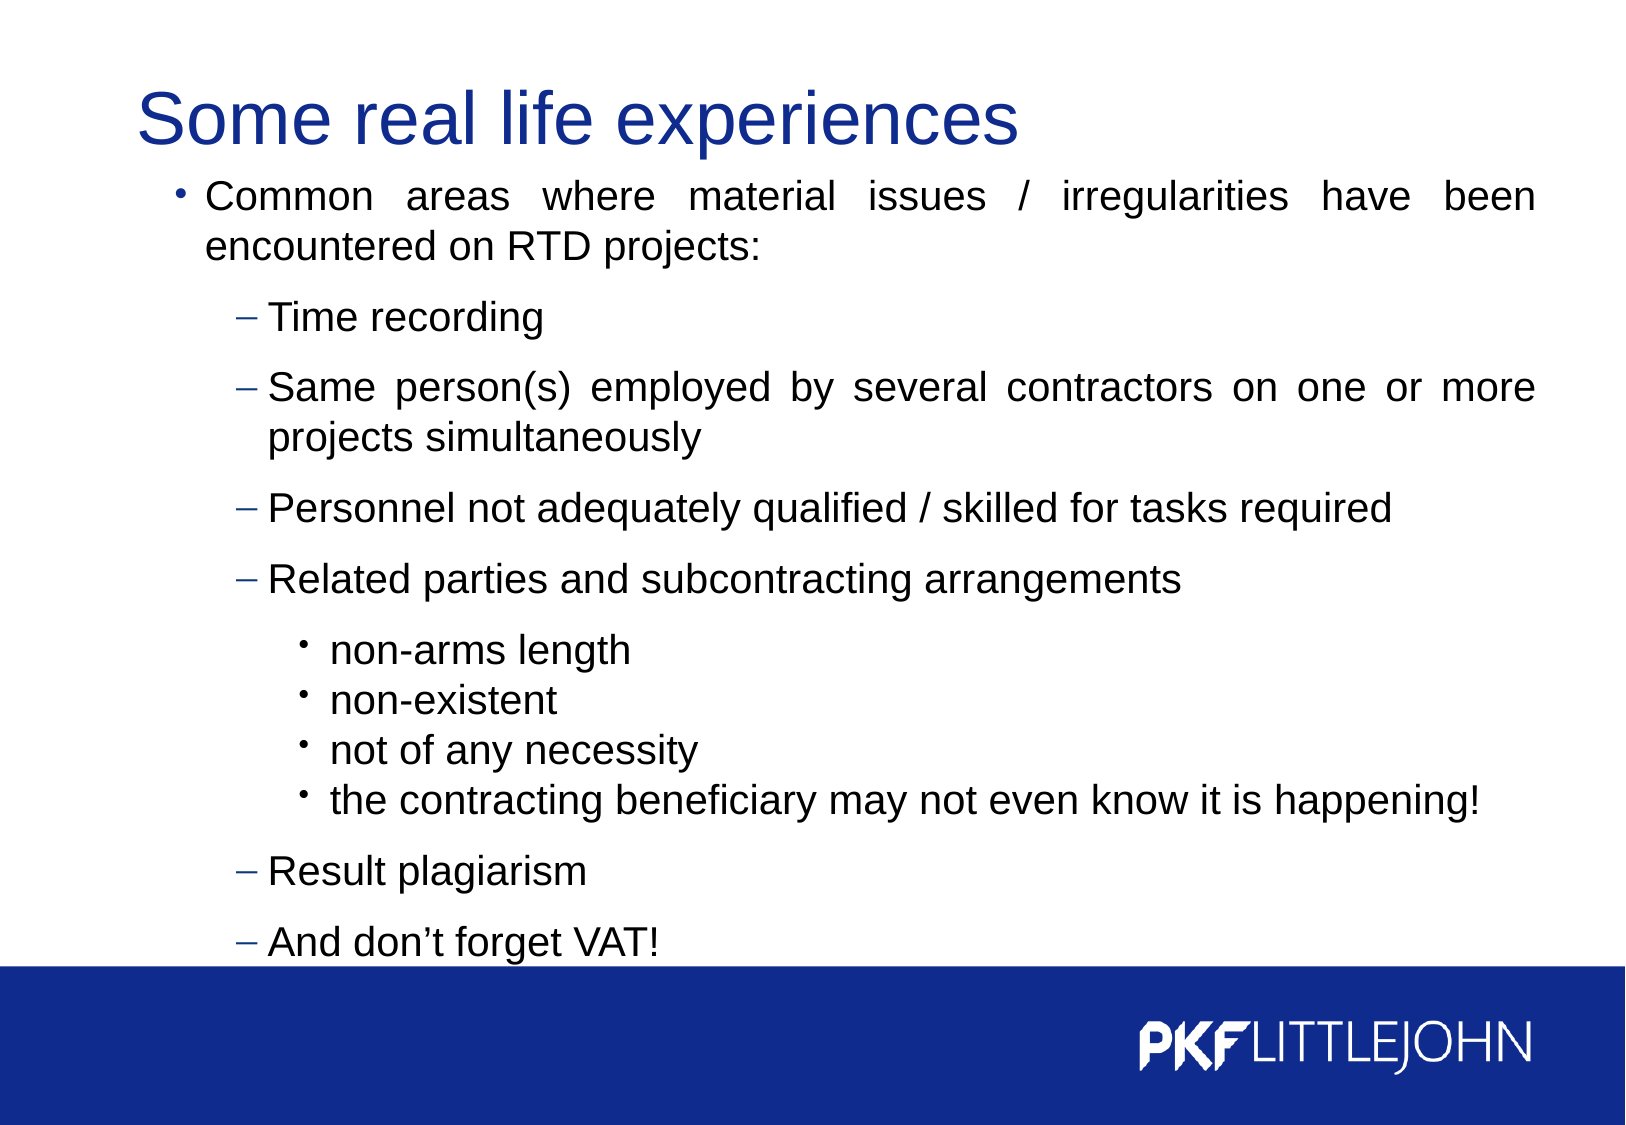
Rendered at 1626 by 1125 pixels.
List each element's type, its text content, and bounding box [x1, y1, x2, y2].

list Common areas where material issues / irregularities have been encountered on RTD projects: Time recording Same person(s) employed by several contractors on one or more projects simultaneously Personnel not adequately qualified / skilled for tasks required Related parties and subcontracting arrangements non-arms length non-existent not of any necessity the contracting beneficiary may not even know it is happening! Result plagiarism And don’t forget VAT! [127, 160, 1553, 837]
picture [1107, 988, 1563, 1103]
title Some real life experiences [121, 62, 1551, 201]
